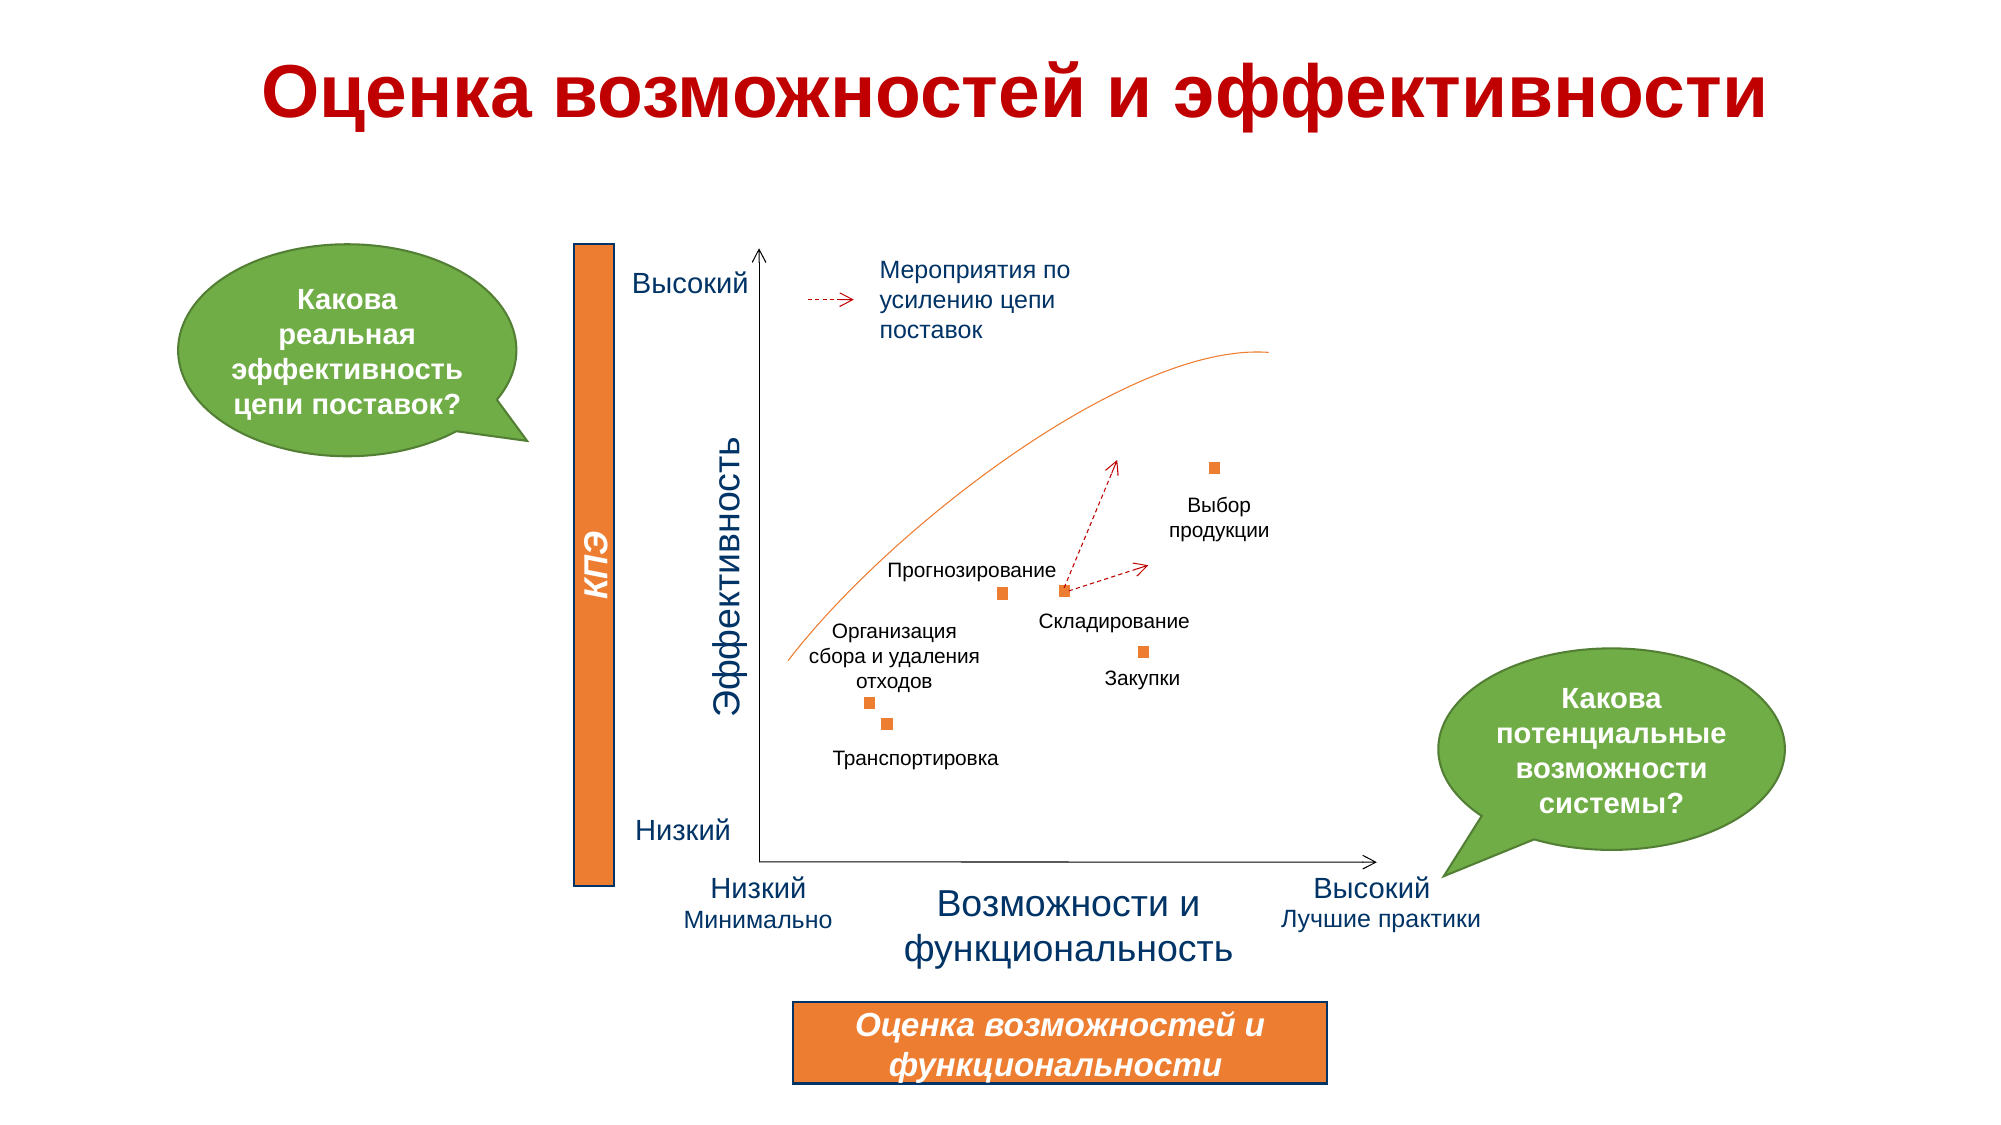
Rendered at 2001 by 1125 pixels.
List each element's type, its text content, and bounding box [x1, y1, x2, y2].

text_box Прогнозирование [869, 549, 1064, 555]
text_box Возможности и функциональность [843, 871, 1295, 977]
text_box Эффективность [694, 556, 771, 792]
text_box КПЭ [573, 556, 615, 887]
text_box Какова потенциальные возможности системы? [1437, 647, 1786, 879]
text_box [864, 700, 875, 709]
text_box Оценка возможностей и функциональности [792, 1001, 1328, 1085]
text_box Низкий [620, 804, 781, 854]
text_box Складирование [1008, 599, 1220, 640]
text_box Минимально [648, 895, 868, 941]
text_box [1138, 646, 1149, 657]
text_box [1068, 565, 1149, 592]
text_box Прогнозирование [869, 556, 1068, 590]
text_box Закупки [1048, 657, 1237, 698]
title Оценка возможностей и эффективности [73, 25, 1957, 150]
text_box Низкий [669, 862, 848, 895]
text_box [830, 556, 1133, 674]
text_box КПЭ [573, 243, 615, 555]
text_box [858, 351, 1269, 565]
text_box Организация сбора и удаления отходов [786, 610, 1002, 700]
text_box Эффективность [694, 362, 771, 555]
text_box Выбор продукции [1120, 484, 1318, 549]
text_box [1209, 462, 1220, 474]
text_box Высокий [617, 257, 782, 308]
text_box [1064, 460, 1118, 588]
text_box Лучшие практики [1257, 895, 1505, 941]
text_box Какова реальная эффективность цепи поставок? [177, 243, 530, 458]
text_box Мероприятия по усилению цепи поставок [864, 246, 1118, 351]
text_box Транспортировка [808, 737, 1024, 778]
text_box [881, 718, 893, 730]
text_box Высокий [1298, 861, 1464, 895]
